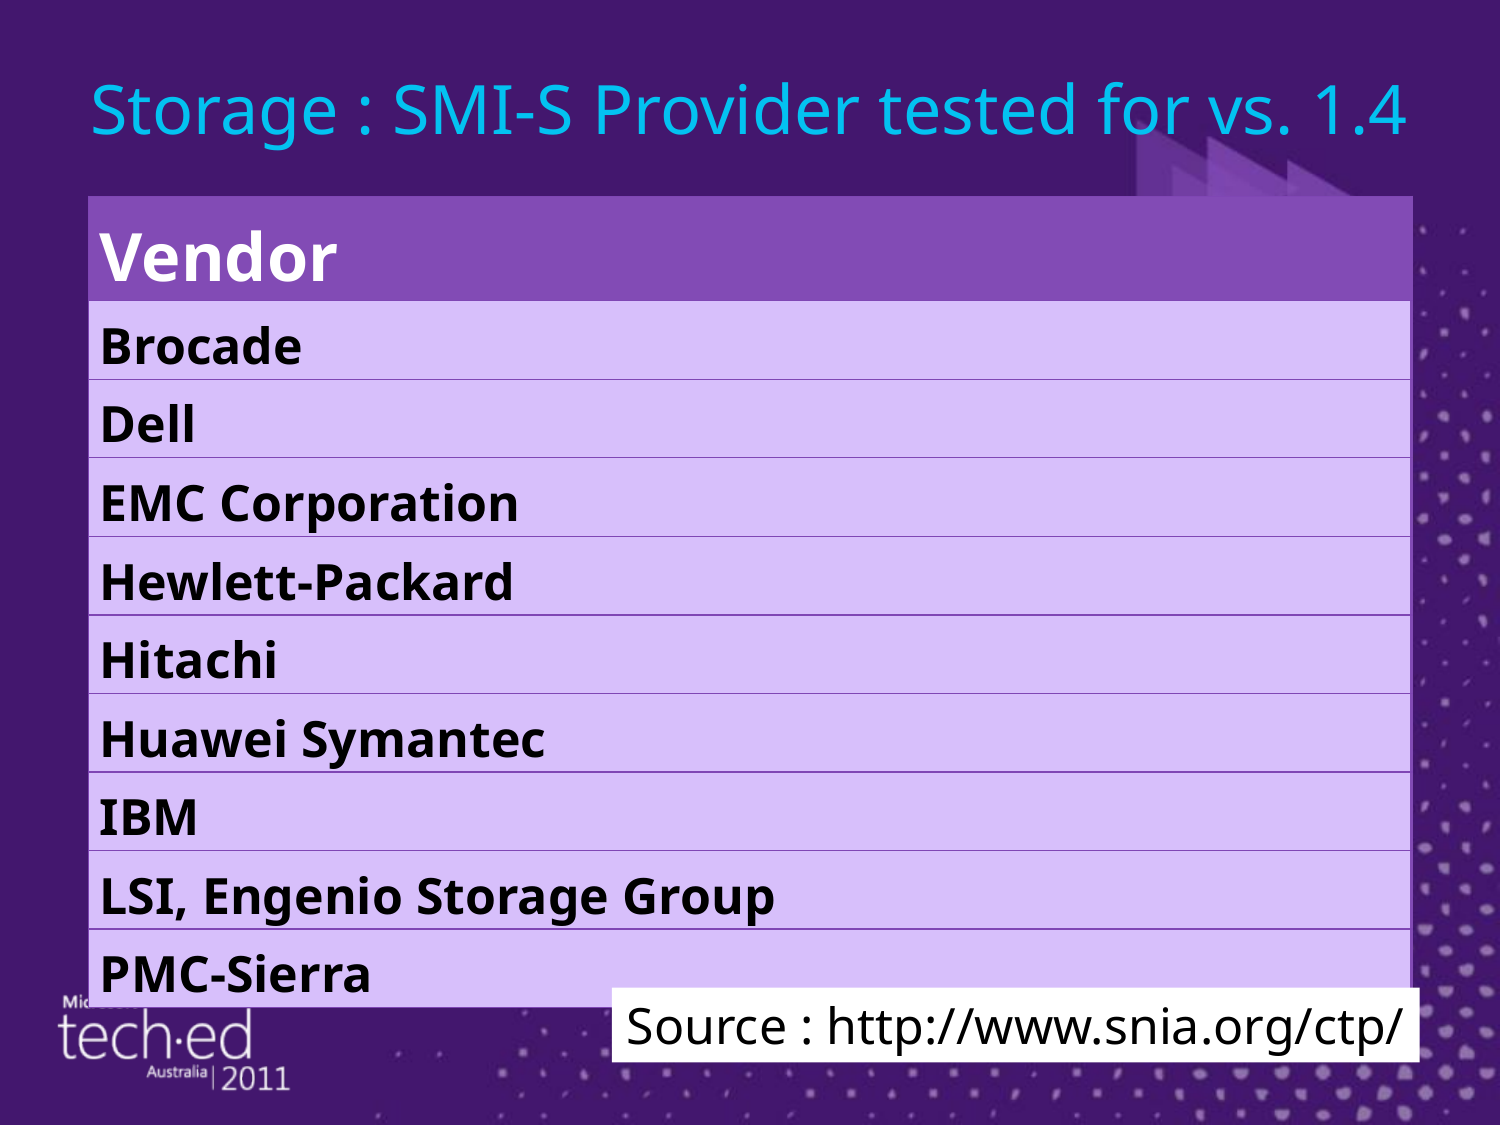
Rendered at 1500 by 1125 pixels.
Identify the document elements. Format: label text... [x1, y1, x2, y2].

table_cell Hitachi [89, 616, 1410, 693]
table_cell Huawei Symantec [89, 694, 1410, 771]
table_header Vendor [89, 197, 1410, 300]
table_cell IBM [89, 773, 1410, 850]
table_cell Dell [89, 380, 1410, 457]
title Storage : SMI-S Provider tested for vs. 1.4 [75, 54, 1425, 243]
table_cell LSI, Engenio Storage Group [89, 851, 1410, 928]
text_box Source : http://www.snia.org/ctp/ [611, 987, 1420, 1063]
table_cell EMC Corporation [89, 458, 1410, 536]
picture [0, 0, 1500, 1125]
table_cell PMC-Sierra [89, 930, 1410, 1007]
table_cell Brocade [89, 301, 1410, 379]
table_cell Hewlett-Packard [89, 537, 1410, 614]
